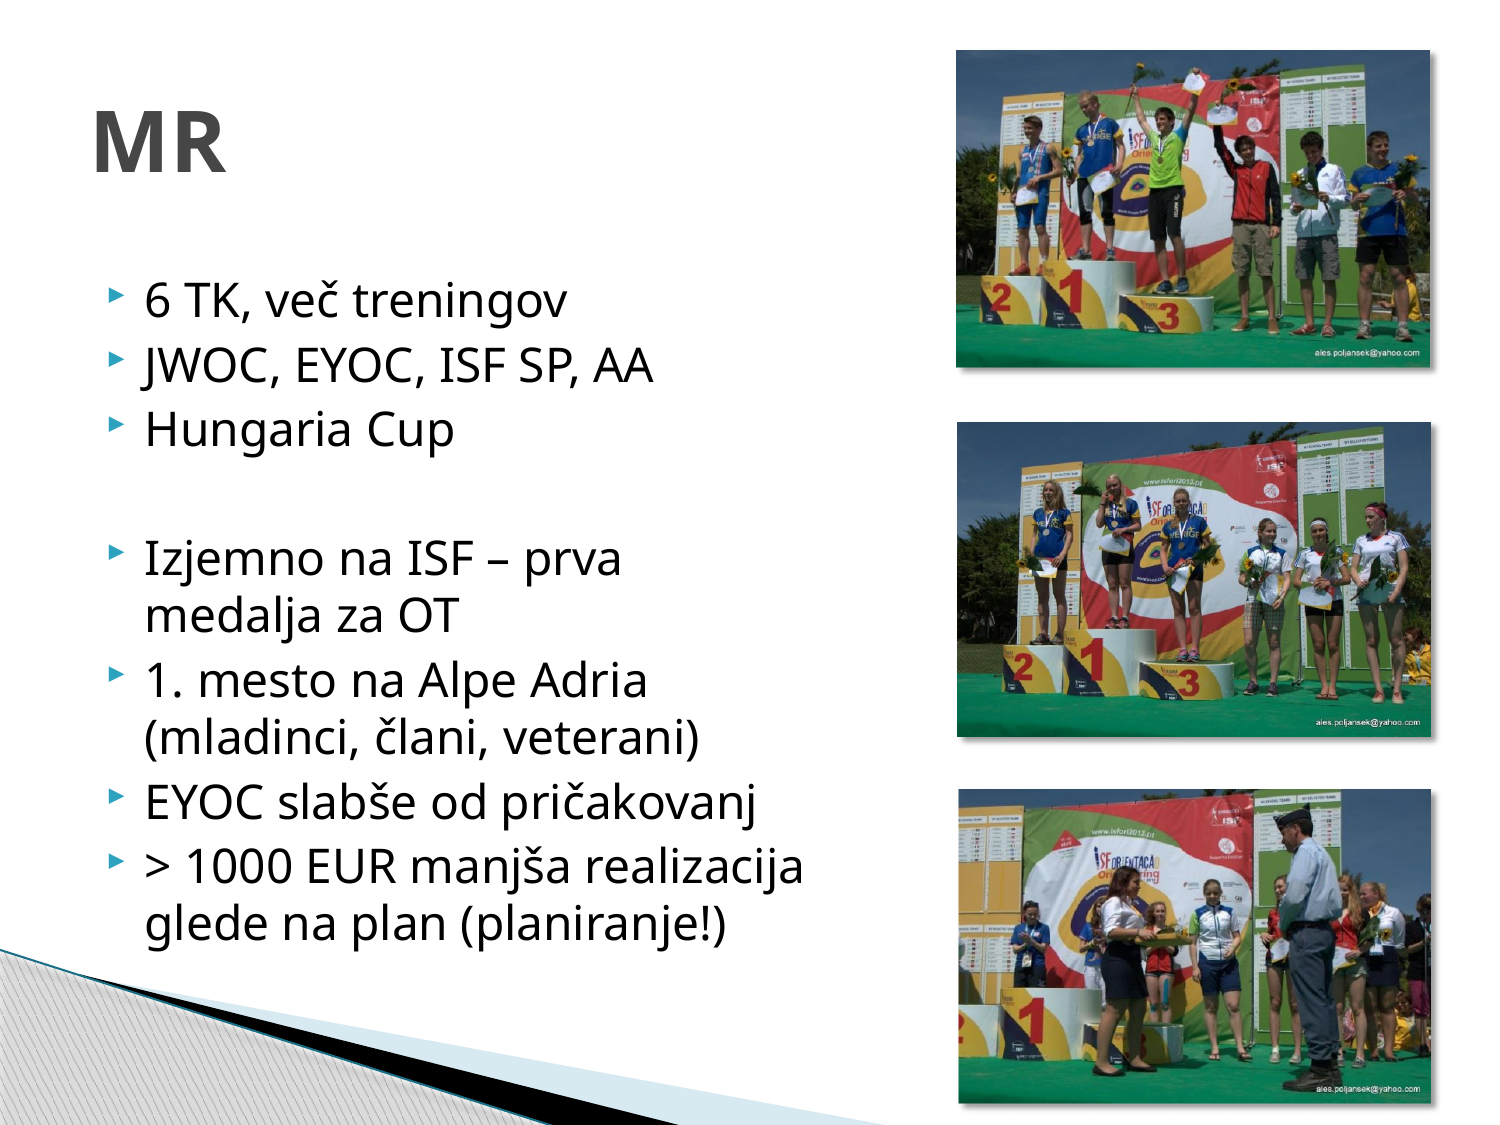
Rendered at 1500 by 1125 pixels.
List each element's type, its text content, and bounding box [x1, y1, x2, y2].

picture [950, 42, 1441, 1118]
list 6 TK, več treningov JWOC, EYOC, ISF SP, AA Hungaria Cup Izjemno na ISF – prva medalja za OT 1. mesto na Alpe Adria (mladinci, člani, veterani) EYOC slabše od pričakovanj > 1000 EUR manjša realizacija glede na plan (planiranje!) [75, 262, 821, 1005]
title MR [75, 45, 947, 233]
